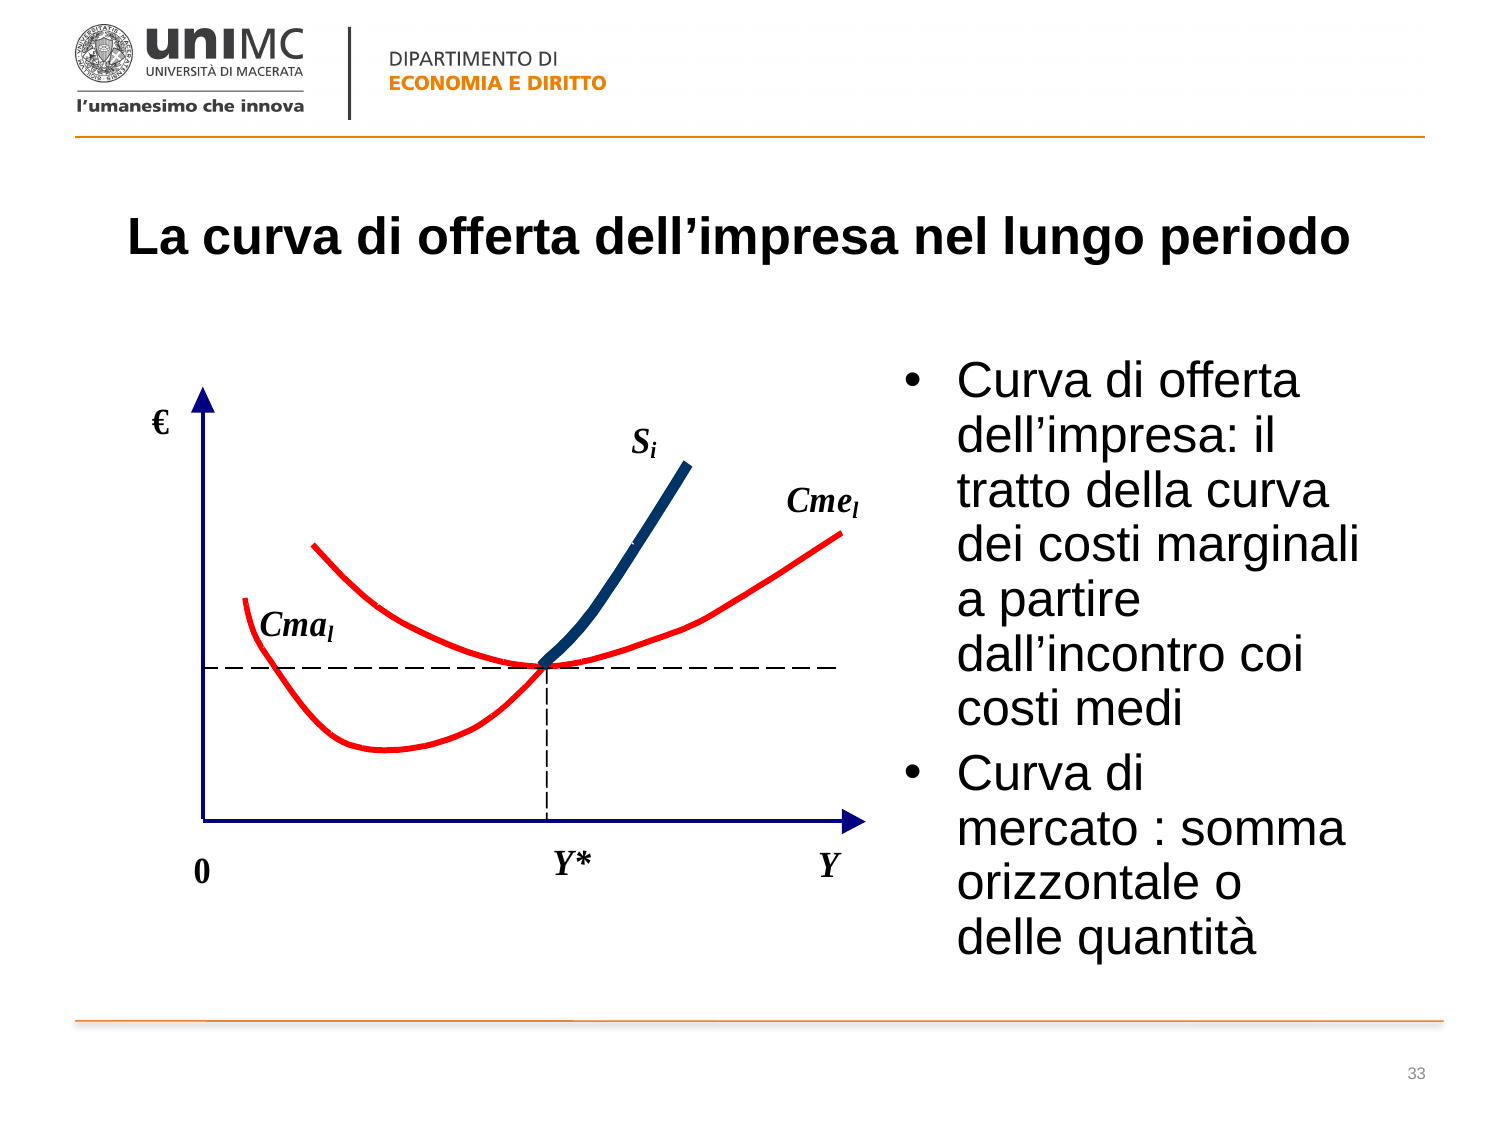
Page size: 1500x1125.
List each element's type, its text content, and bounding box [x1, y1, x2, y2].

list Curva di offerta dell’impresa: il tratto della curva dei costi marginali a partire dall’incontro coi costi medi Curva di mercato : somma orizzontale o delle quantità [888, 346, 1377, 1022]
title La curva di offerta dell’impresa nel lungo periodo [65, 187, 1416, 279]
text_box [99, 382, 901, 909]
slide_number 33 [1091, 1042, 1442, 1103]
picture [75, 24, 1425, 138]
